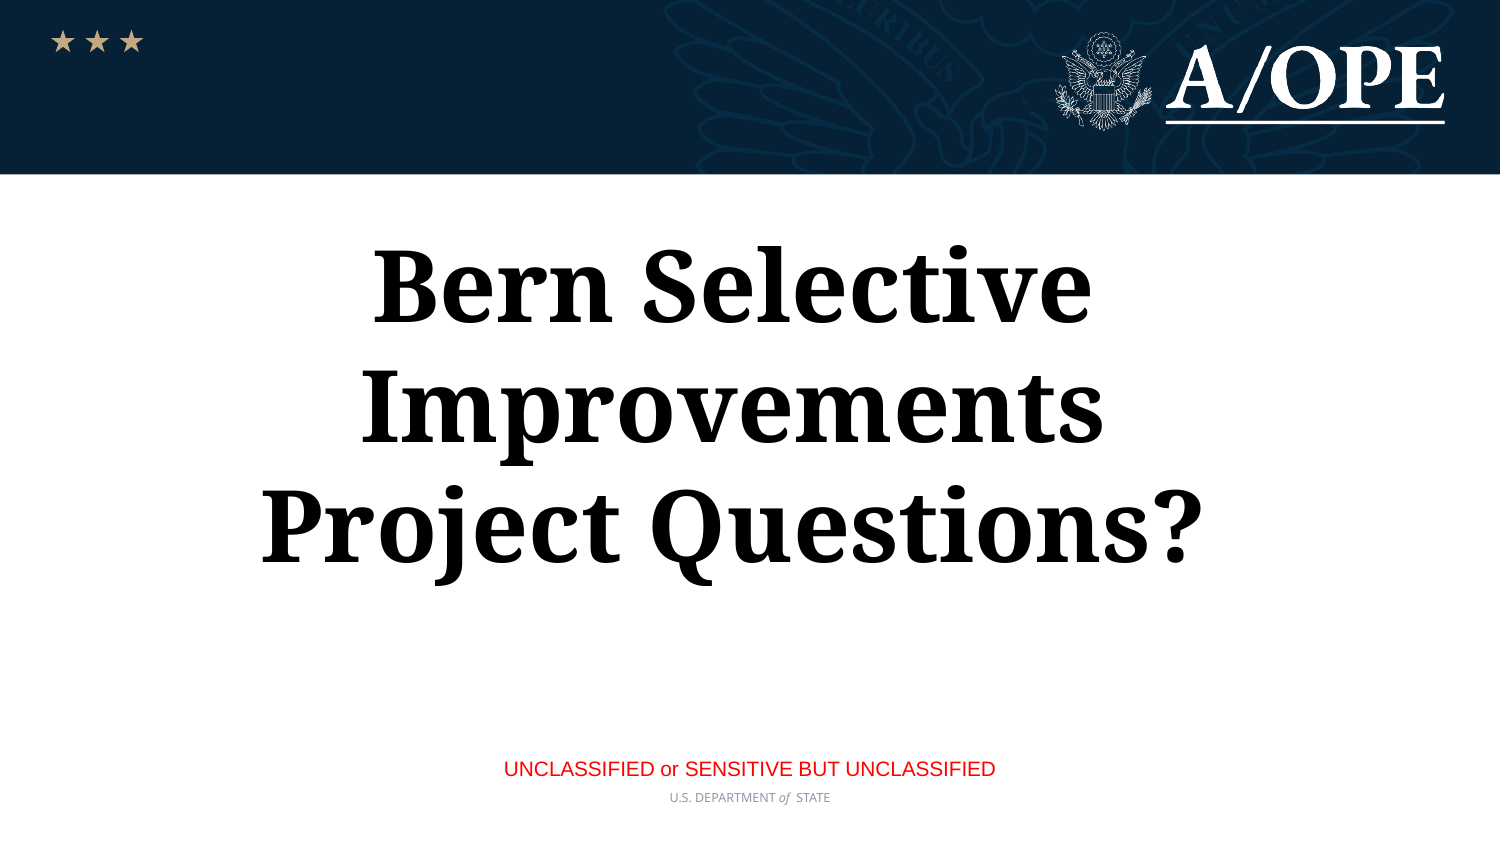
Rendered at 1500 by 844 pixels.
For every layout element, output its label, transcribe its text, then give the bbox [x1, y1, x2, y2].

text_box UNCLASSIFIED or SENSITIVE BUT UNCLASSIFIED [489, 747, 1011, 788]
picture [587, 0, 1500, 174]
title Bern Selective Improvements Project Questions? [211, 67, 1256, 739]
